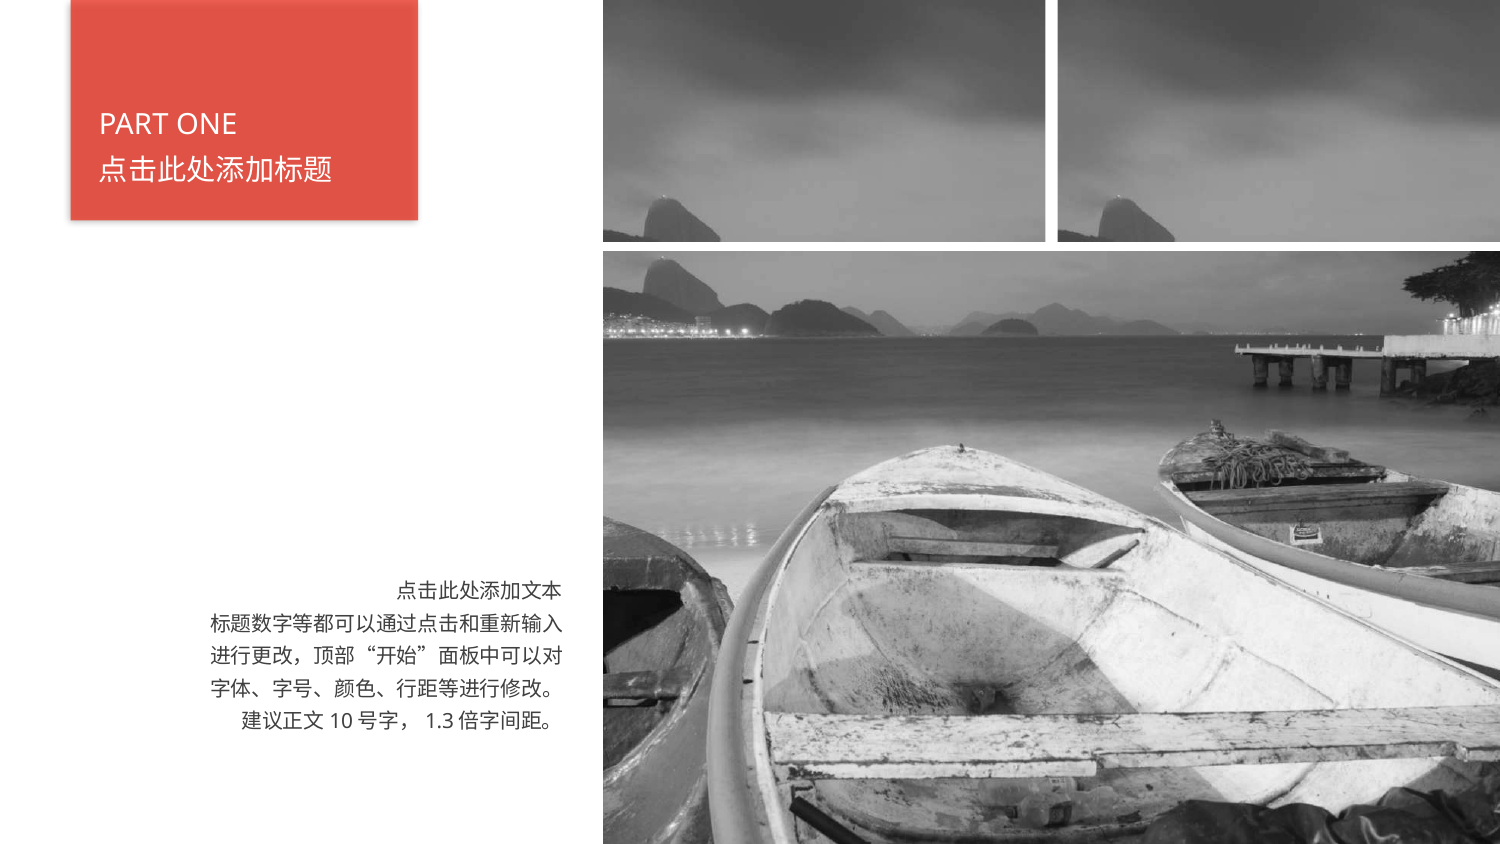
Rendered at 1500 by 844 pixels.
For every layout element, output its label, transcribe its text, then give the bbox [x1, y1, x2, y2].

picture [602, 251, 1500, 844]
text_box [602, 0, 1500, 242]
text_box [70, 0, 419, 221]
text_box 点击此处添加文本 标题数字等都可以通过点击和重新输入进行更改，顶部“开始”面板中可以对字体、字号、颜色、行距等进行修改。建议正文10号字，1.3倍字间距。 [194, 563, 578, 740]
